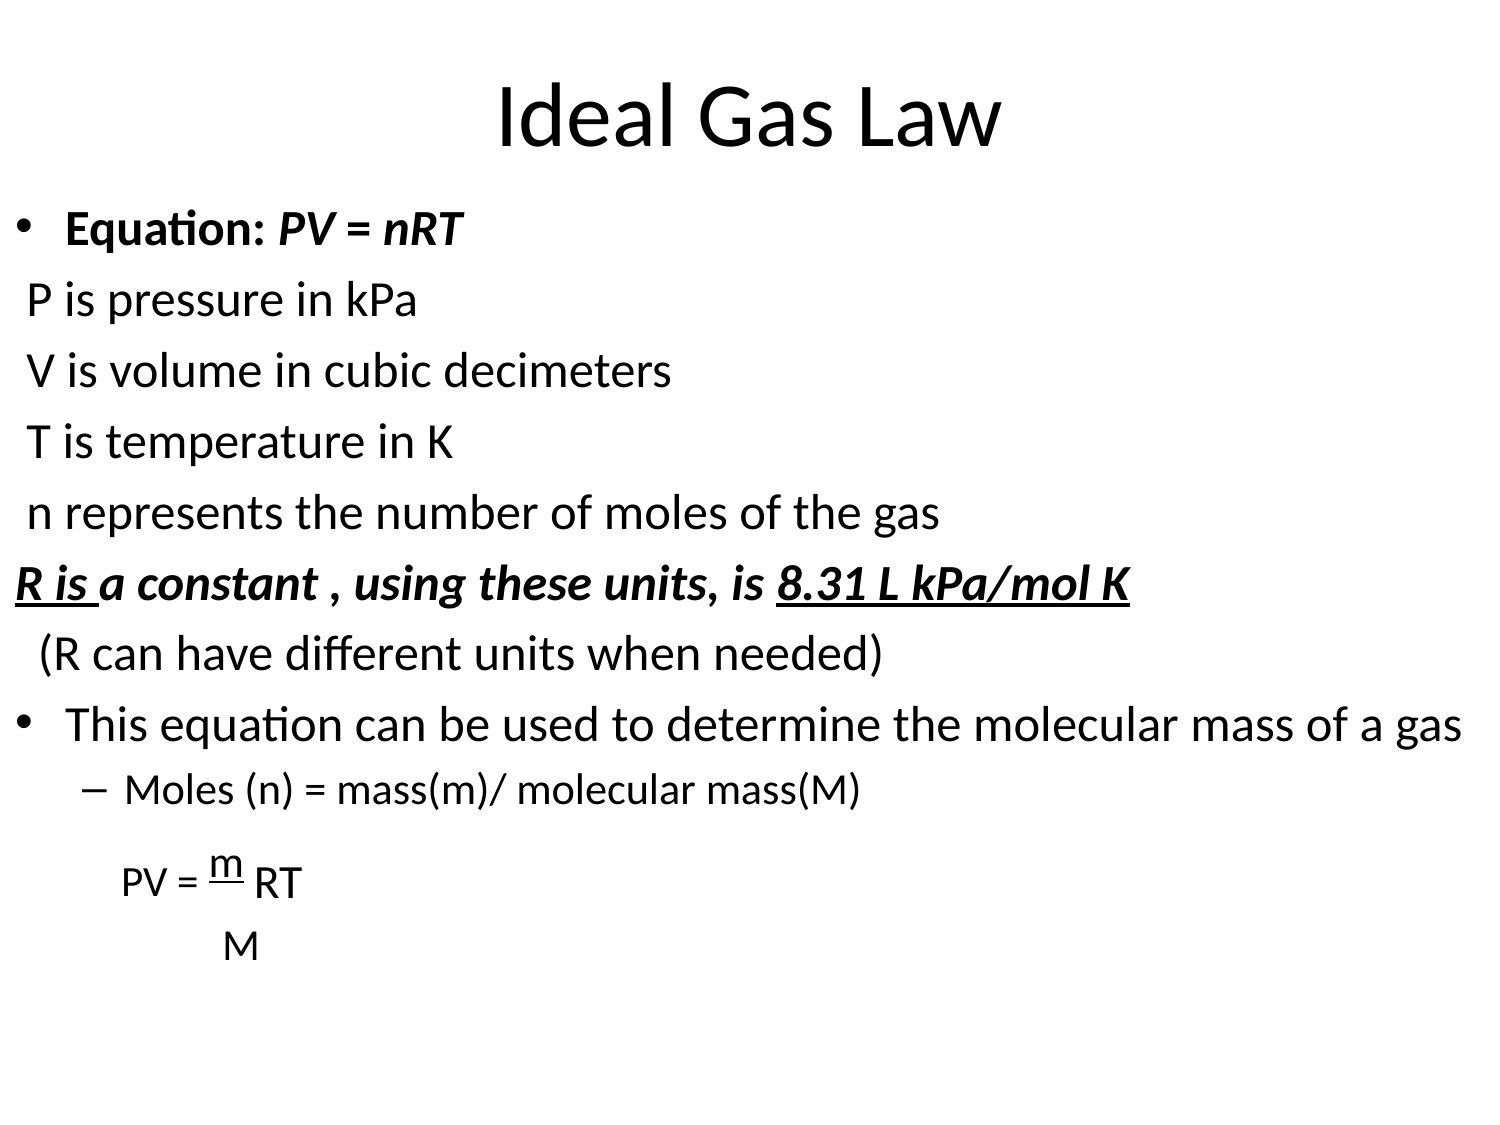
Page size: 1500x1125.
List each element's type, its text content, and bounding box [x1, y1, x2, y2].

list Equation: PV = nRT P is pressure in kPa V is volume in cubic decimeters T is temperature in K n represents the number of moles of the gas R is a constant , using these units, is 8.31 L kPa/mol K (R can have different units when needed) This equation can be used to determine the molecular mass of a gas Moles (n) = mass(m)/ molecular mass(M) PV = m RT M [0, 187, 1500, 1005]
title Ideal Gas Law [75, 45, 1425, 175]
